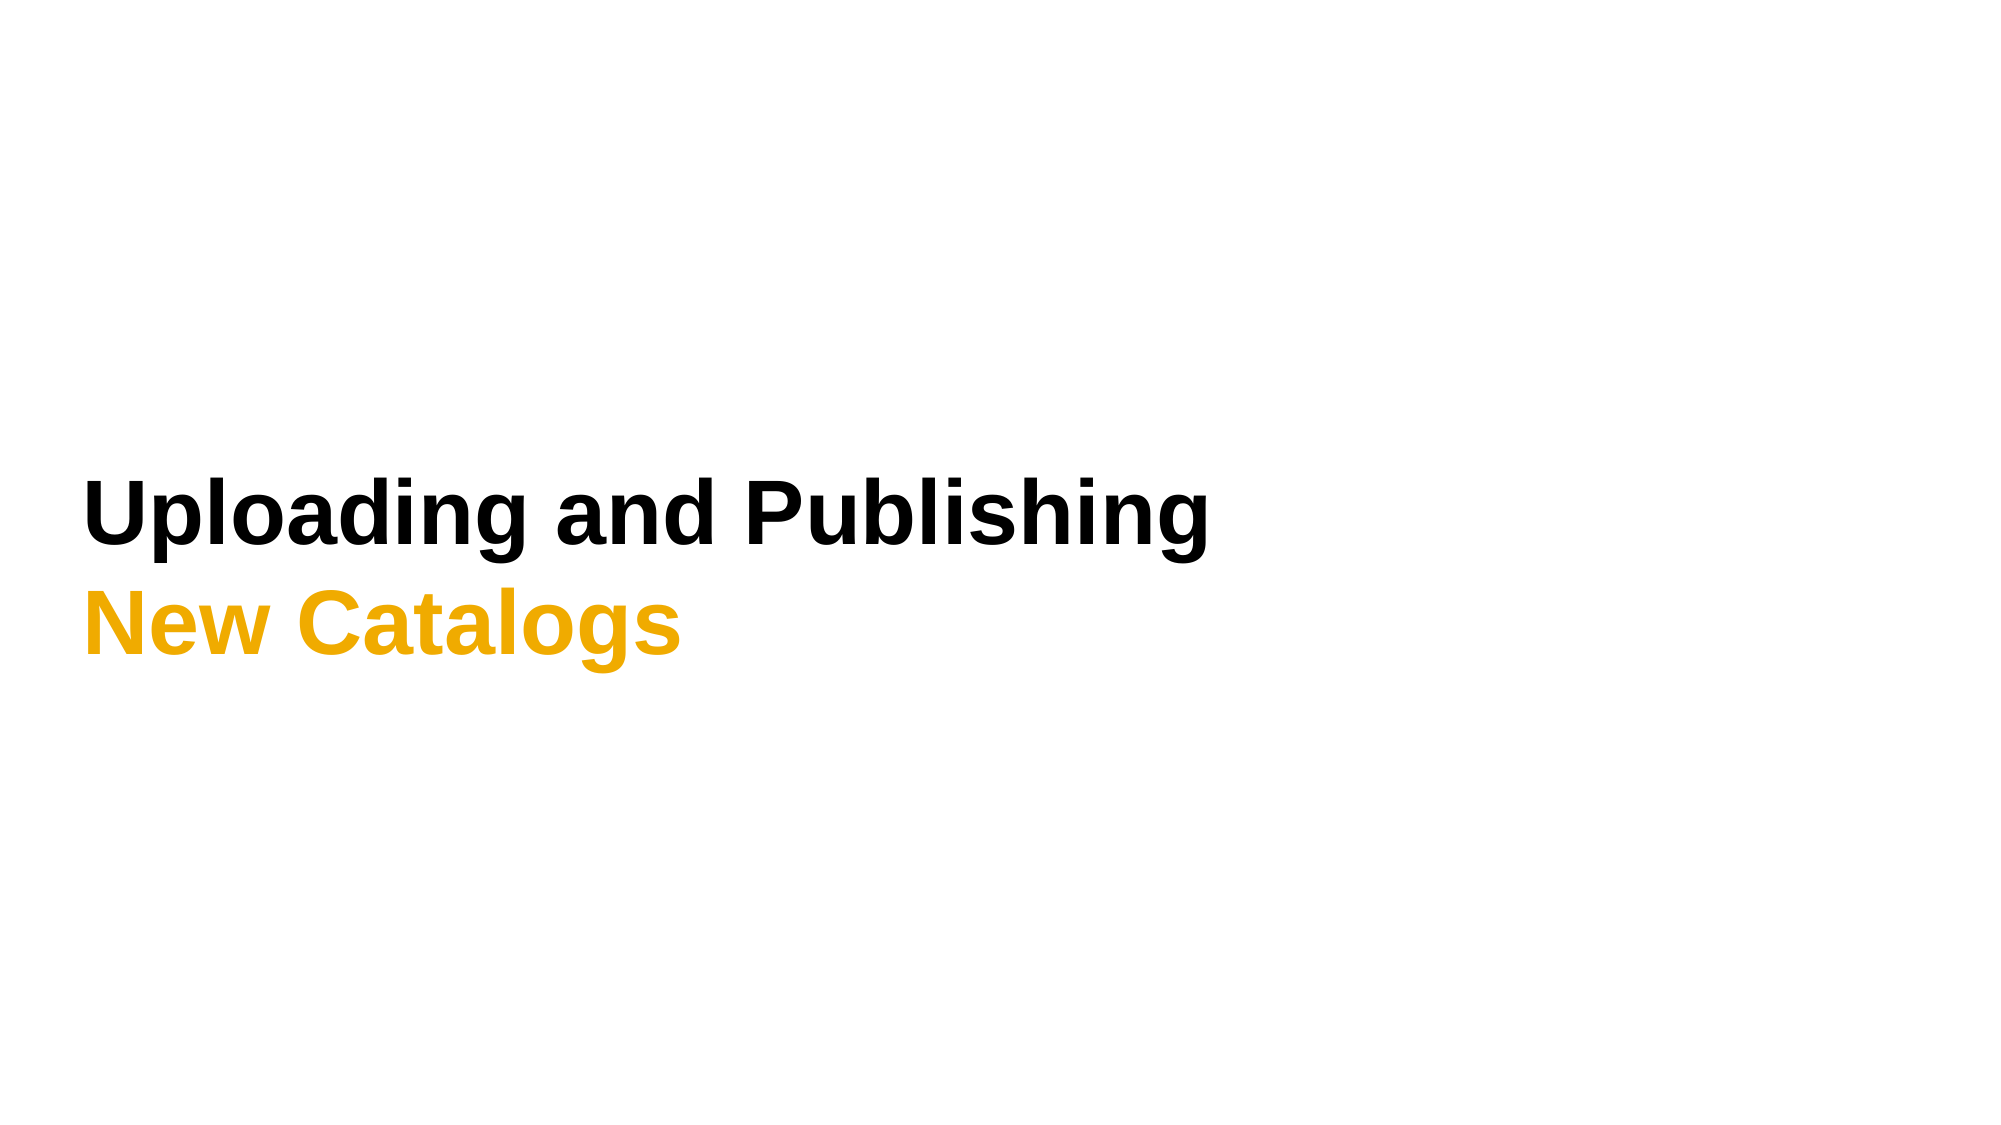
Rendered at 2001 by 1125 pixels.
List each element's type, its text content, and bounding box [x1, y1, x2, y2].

title Uploading and Publishing New Catalogs [82, 506, 1918, 619]
